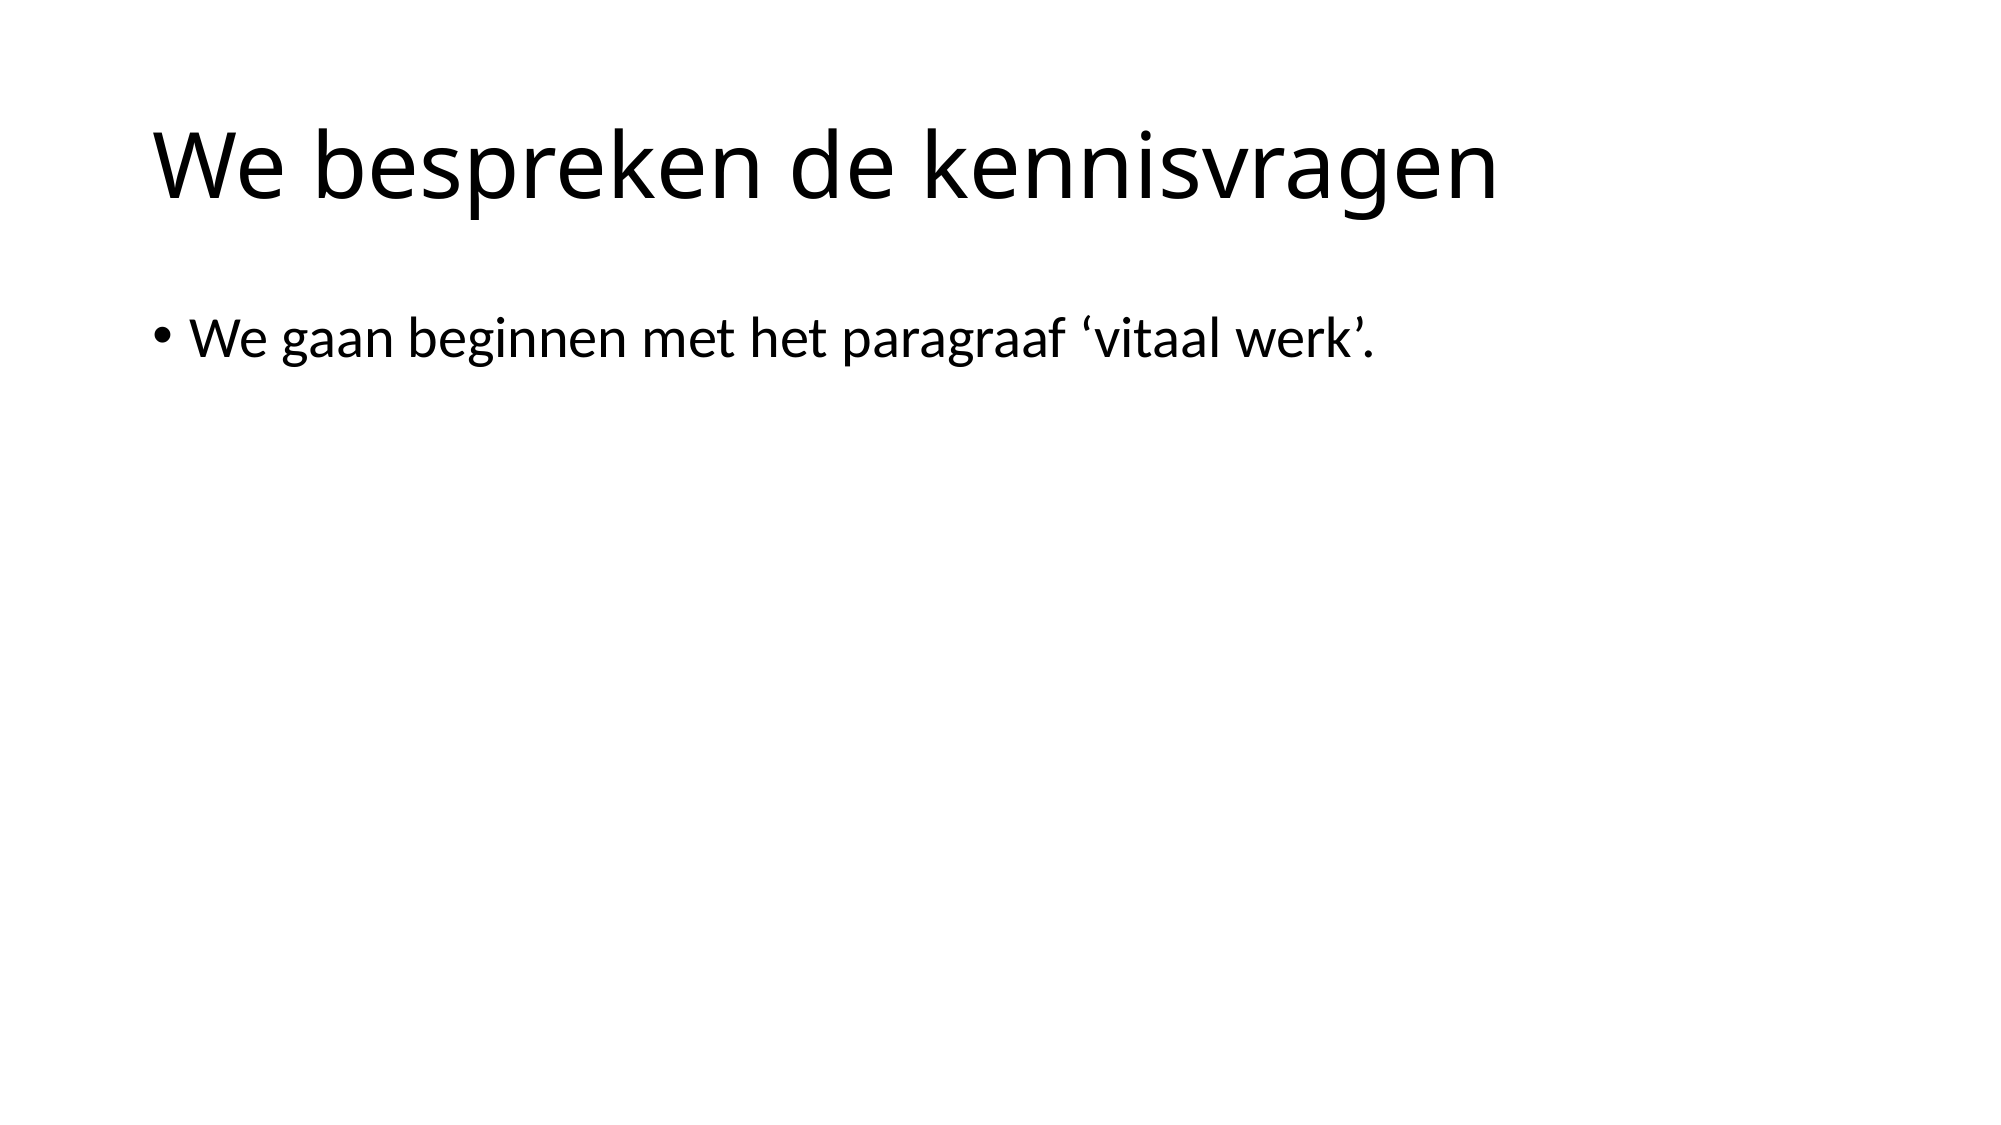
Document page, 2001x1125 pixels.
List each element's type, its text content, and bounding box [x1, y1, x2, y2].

title We bespreken de kennisvragen [137, 59, 1863, 278]
list We gaan beginnen met het paragraaf ‘vitaal werk’. [137, 299, 1863, 1014]
